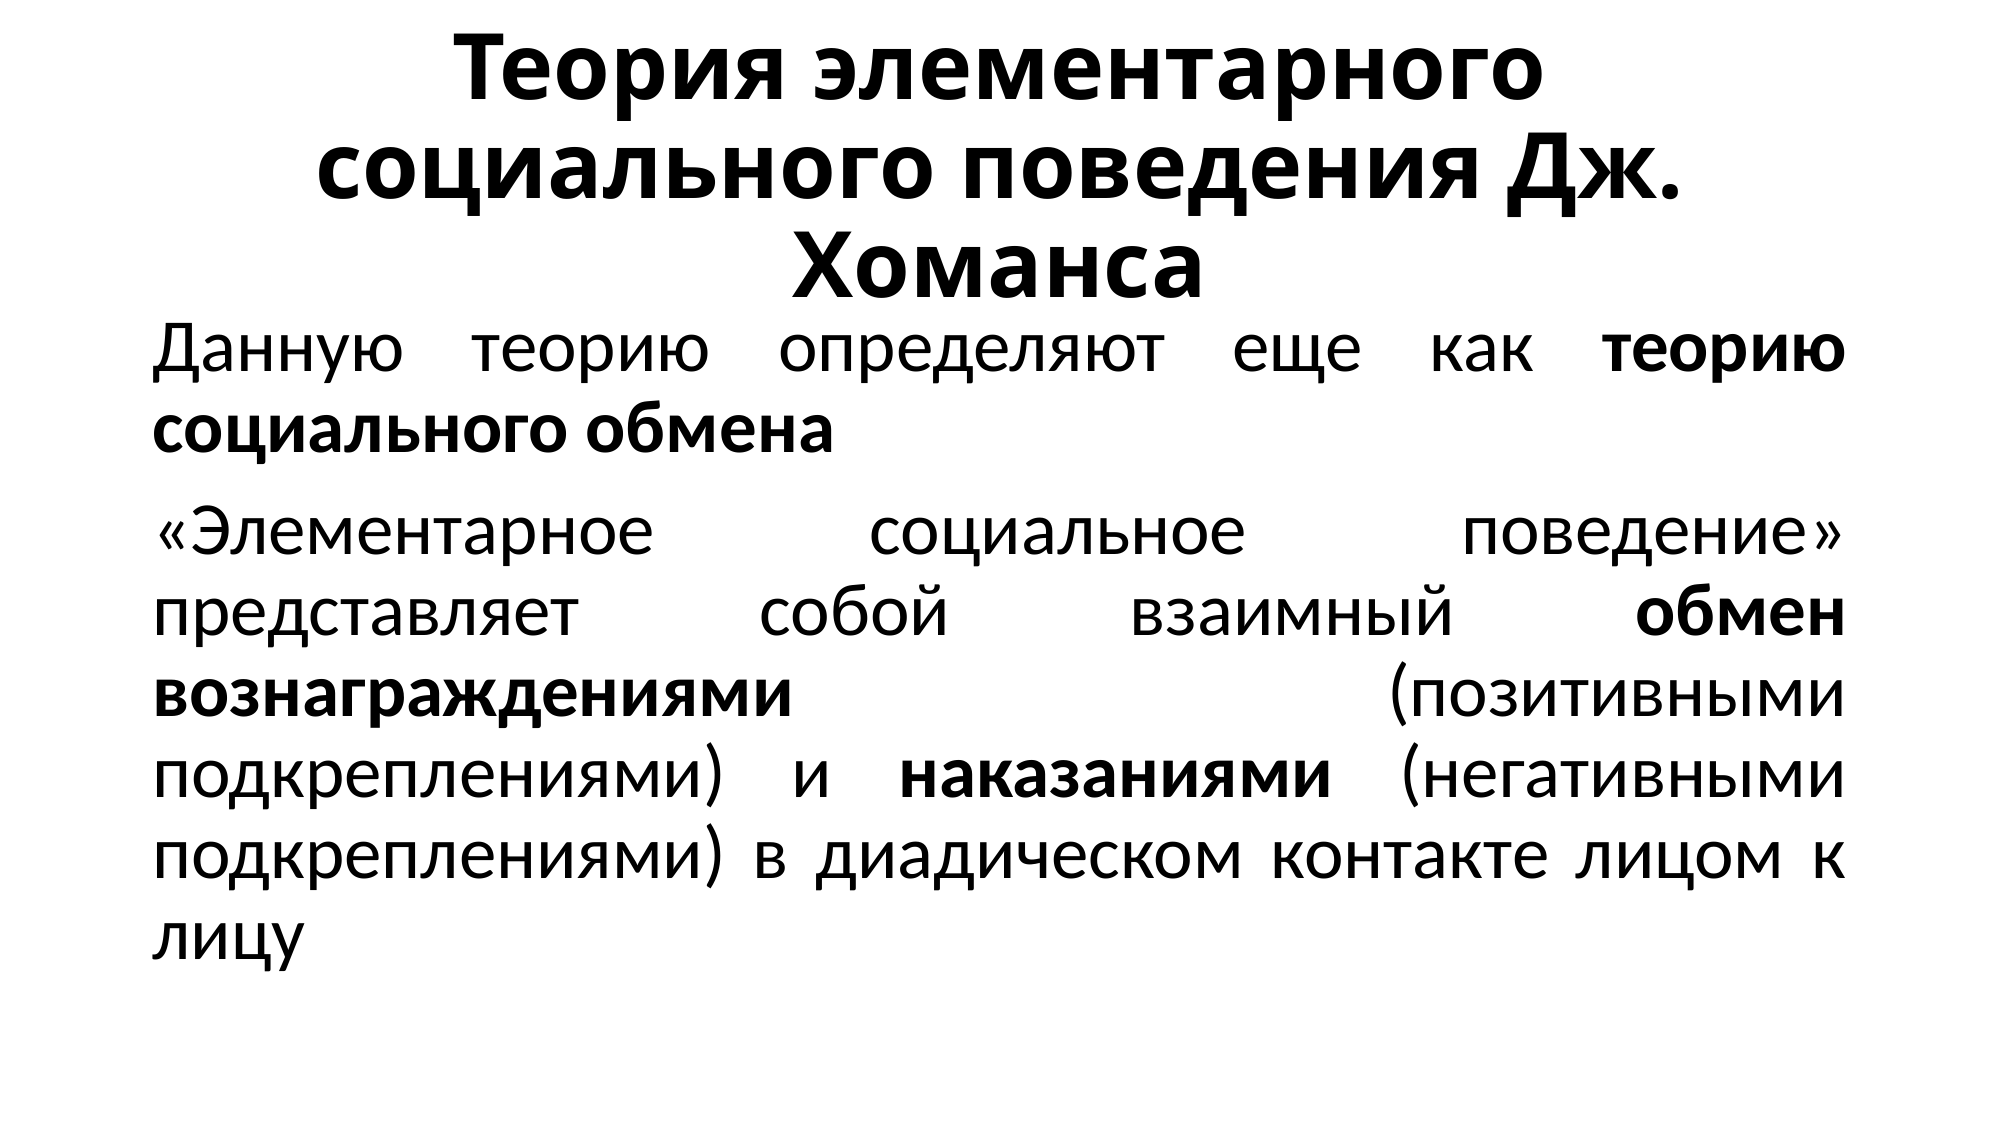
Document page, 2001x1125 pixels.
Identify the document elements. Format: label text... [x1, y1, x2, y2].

title Теория элементарного социального поведения Дж. Хоманса [137, 59, 1863, 278]
list Данную теорию определяют еще как теорию социального обмена «Элементарное социальное поведение» представляет собой взаимный обмен вознаграждениями (позитивными подкреплениями) и наказаниями (негативными подкреплениями) в диадическом контакте лицом к лицу [137, 299, 1863, 1014]
